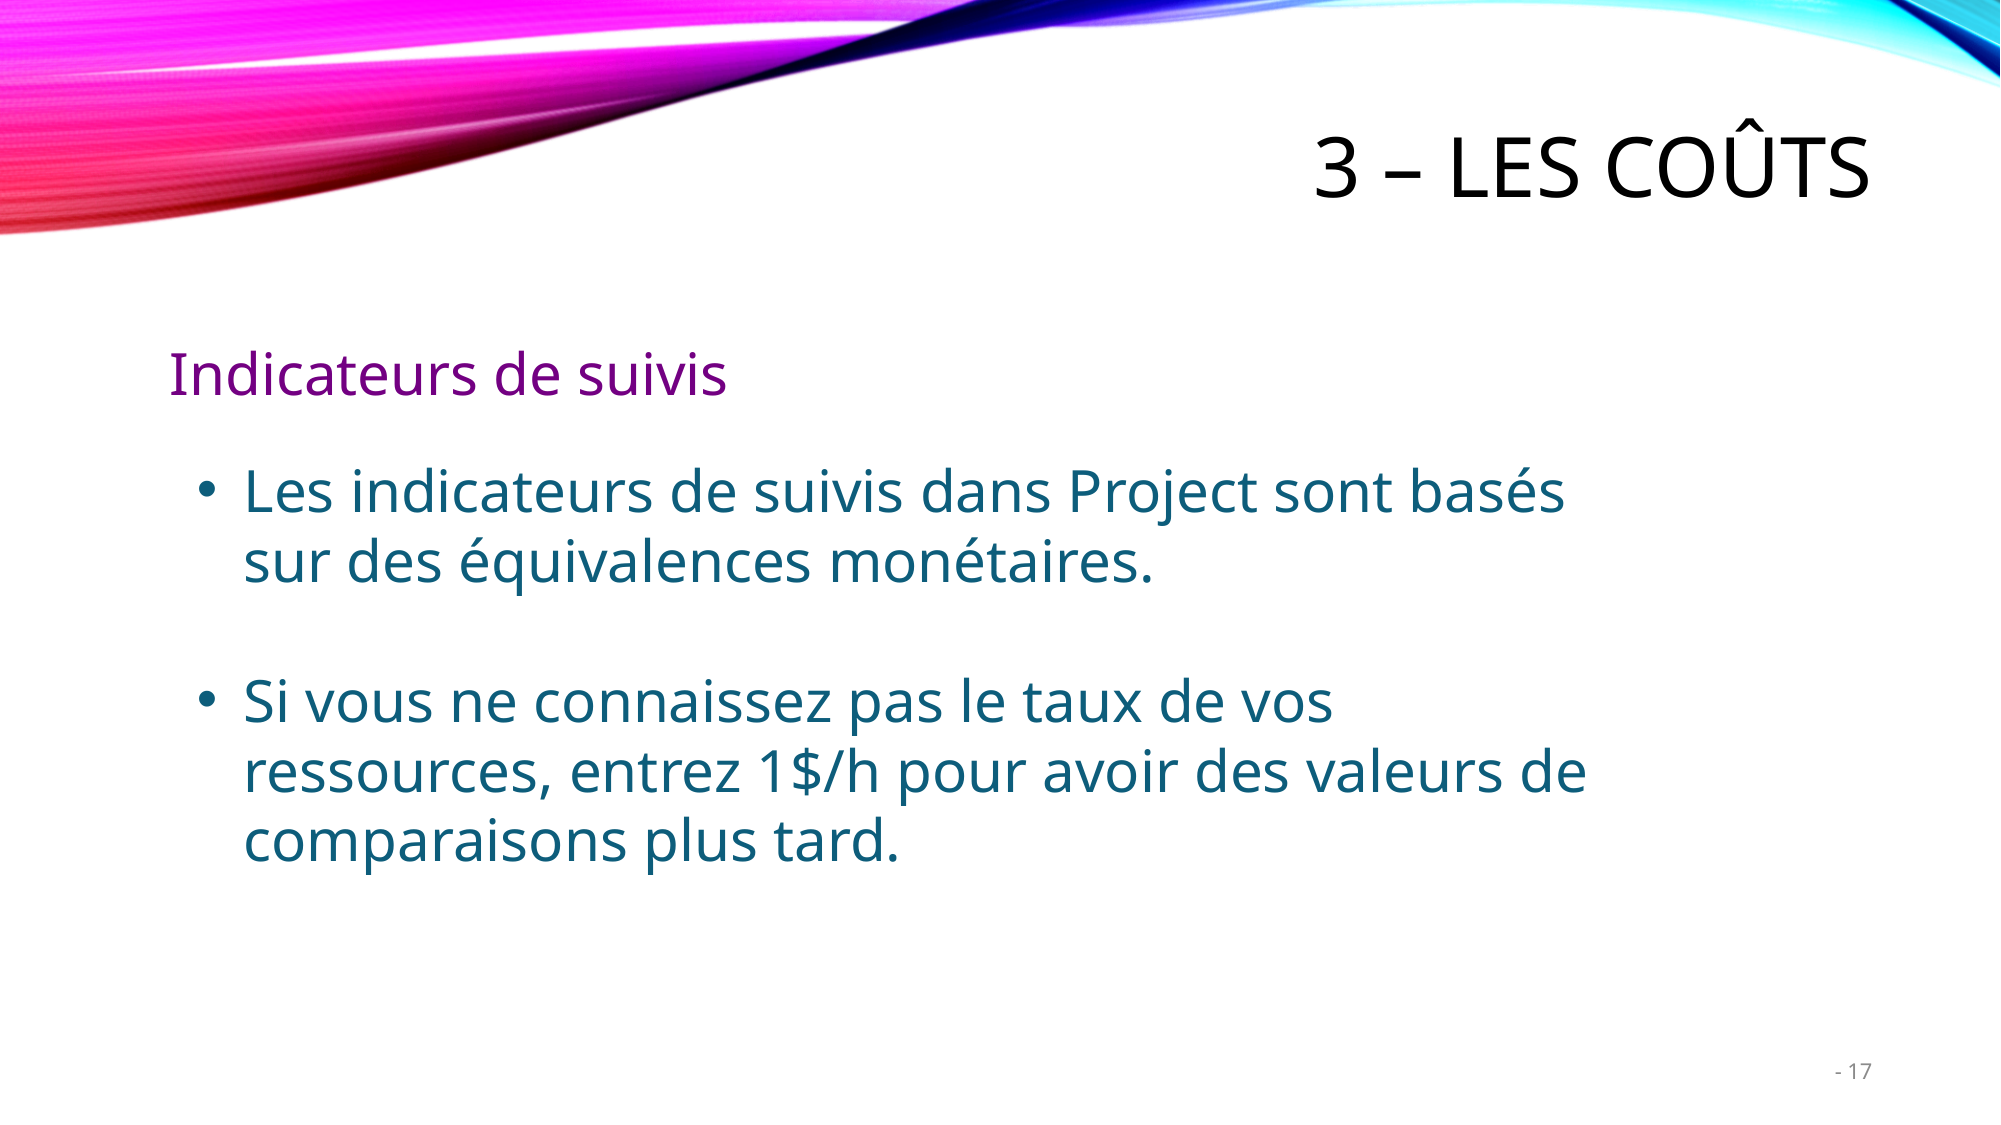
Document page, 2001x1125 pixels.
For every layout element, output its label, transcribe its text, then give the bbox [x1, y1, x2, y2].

text_box Indicateurs de suivis [154, 259, 1841, 415]
picture [1910, 0, 2000, 45]
picture [0, 0, 2000, 237]
title 3 – Les Coûts [638, 64, 1888, 277]
picture [1890, 0, 2000, 75]
text_box Les indicateurs de suivis dans Project sont basés sur des équivalences monétaires. Si vous ne connaissez pas le taux de vos ressources, entrez 1$/h pour avoir des valeurs de comparaisons plus tard. [182, 446, 1604, 881]
slide_number 17 [1808, 1042, 1888, 1103]
